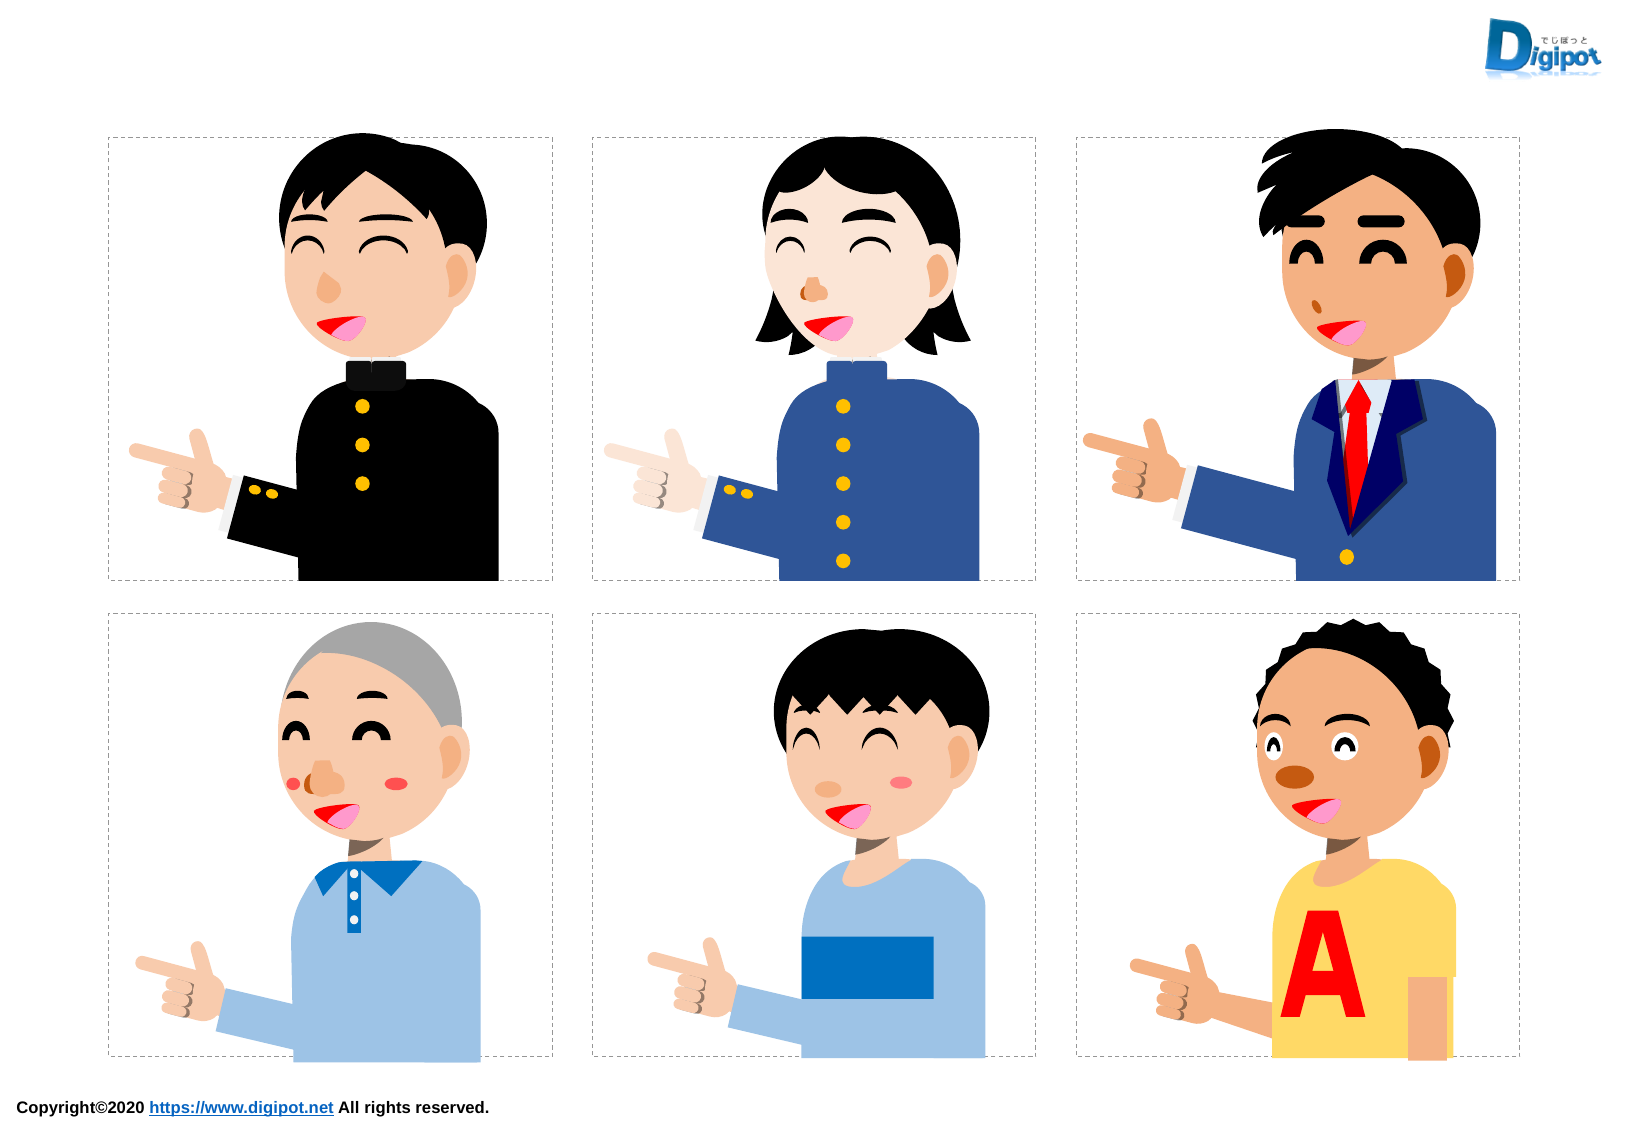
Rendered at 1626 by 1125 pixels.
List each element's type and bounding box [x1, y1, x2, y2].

text_box [596, 111, 980, 581]
picture [1485, 18, 1602, 82]
text_box [121, 115, 499, 581]
text_box [132, 595, 481, 1063]
text_box [1075, 117, 1497, 581]
text_box [1126, 599, 1457, 1061]
text_box [644, 629, 990, 1059]
